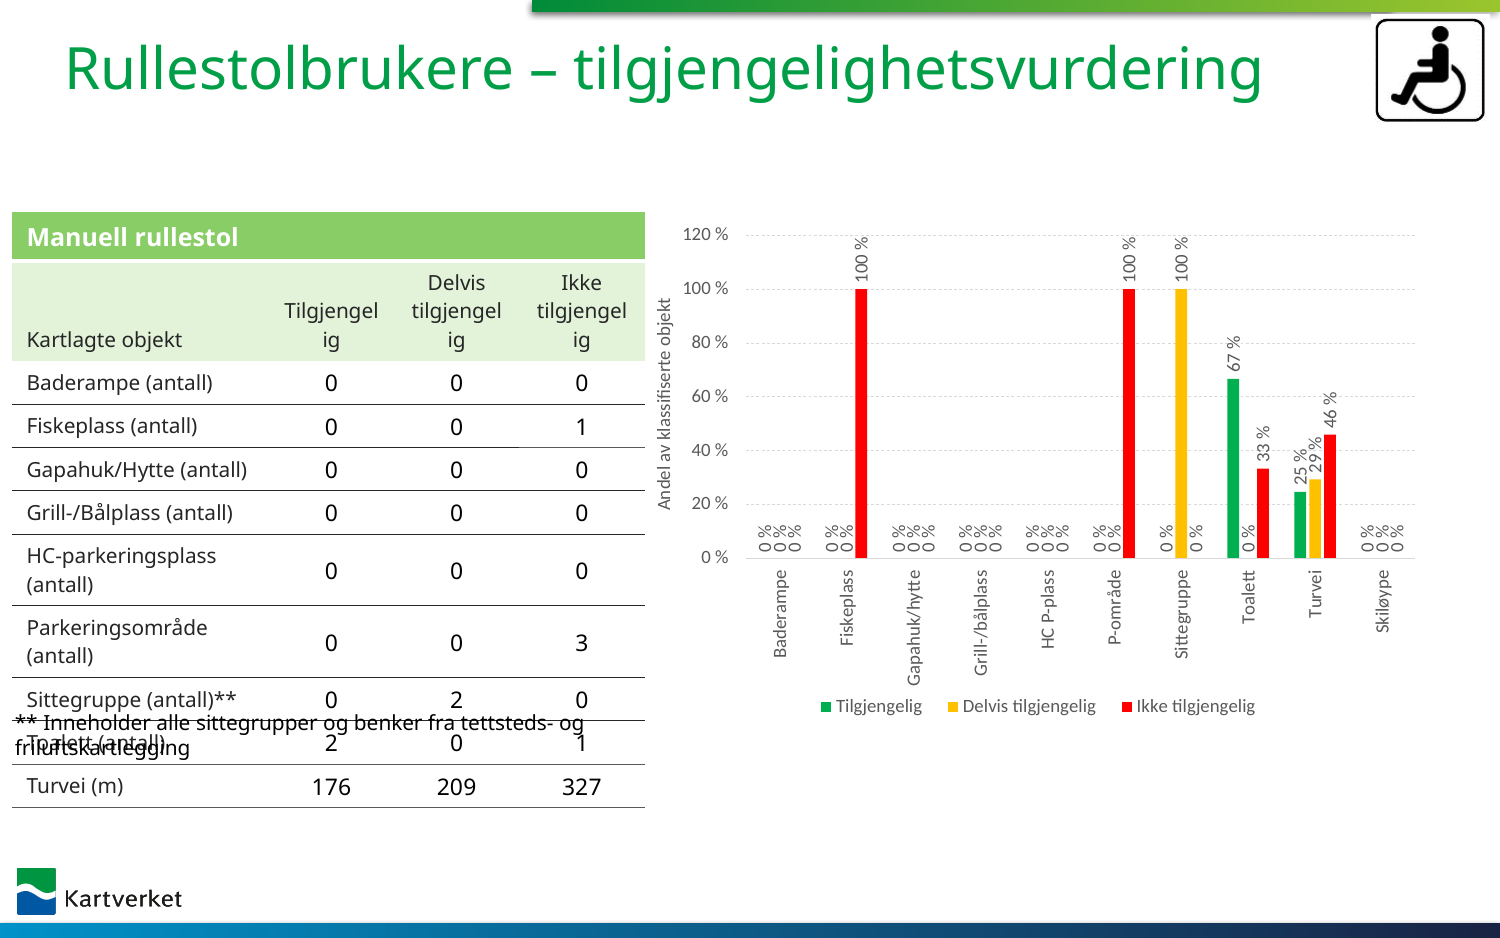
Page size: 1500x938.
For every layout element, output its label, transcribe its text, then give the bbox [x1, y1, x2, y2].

text_box ** Inneholder alle sittegrupper og benker fra tettsteds- og friluftskartlegging [0, 702, 745, 768]
table_cell 0 [269, 678, 394, 702]
table_cell 0 [394, 448, 519, 490]
table_cell Baderampe (antall) [12, 361, 269, 404]
table_cell 1 [519, 405, 638, 447]
table_cell 0 [269, 361, 394, 404]
table_cell 0 [269, 491, 394, 534]
table_cell 0 [519, 678, 638, 702]
table_cell Parkeringsområde (antall) [12, 606, 269, 677]
table_cell Fiskeplass (antall) [12, 405, 269, 447]
table_cell Delvis tilgjengelig [394, 263, 519, 361]
table_cell 0 [394, 606, 519, 677]
picture [1371, 13, 1491, 127]
table_cell Tilgjengelig [269, 263, 394, 361]
table_cell Ikke tilgjengelig [519, 263, 638, 361]
table_cell 0 [519, 361, 638, 404]
table_cell Grill-/Bålplass (antall) [12, 491, 269, 534]
table_cell HC-parkeringsplass (antall) [12, 535, 269, 605]
text_box Rullestolbrukere – tilgjengelighetsvurdering [49, 12, 1372, 109]
picture [643, 218, 1427, 728]
table_cell 0 [394, 535, 519, 605]
table_cell Gapahuk/Hytte (antall) [12, 448, 269, 490]
table_cell Sittegruppe (antall)** [12, 678, 269, 702]
table_cell Kartlagte objekt [12, 263, 269, 361]
table_cell 3 [519, 606, 638, 677]
table_cell 0 [269, 448, 394, 490]
table_cell 176 [269, 768, 394, 807]
table_cell Turvei (m) [12, 768, 269, 807]
table_cell 209 [394, 768, 519, 807]
table_cell 0 [394, 361, 519, 404]
table_cell 0 [394, 405, 519, 447]
table_cell 0 [269, 405, 394, 447]
table_cell 2 [394, 678, 519, 702]
table_cell 0 [394, 491, 519, 534]
table_cell 0 [519, 535, 638, 605]
table_cell 0 [519, 491, 638, 534]
table_cell 327 [519, 768, 645, 807]
table_cell 0 [269, 606, 394, 677]
table_cell 0 [519, 448, 638, 490]
table_header Manuell rullestol [12, 212, 645, 259]
table_cell 0 [269, 535, 394, 605]
